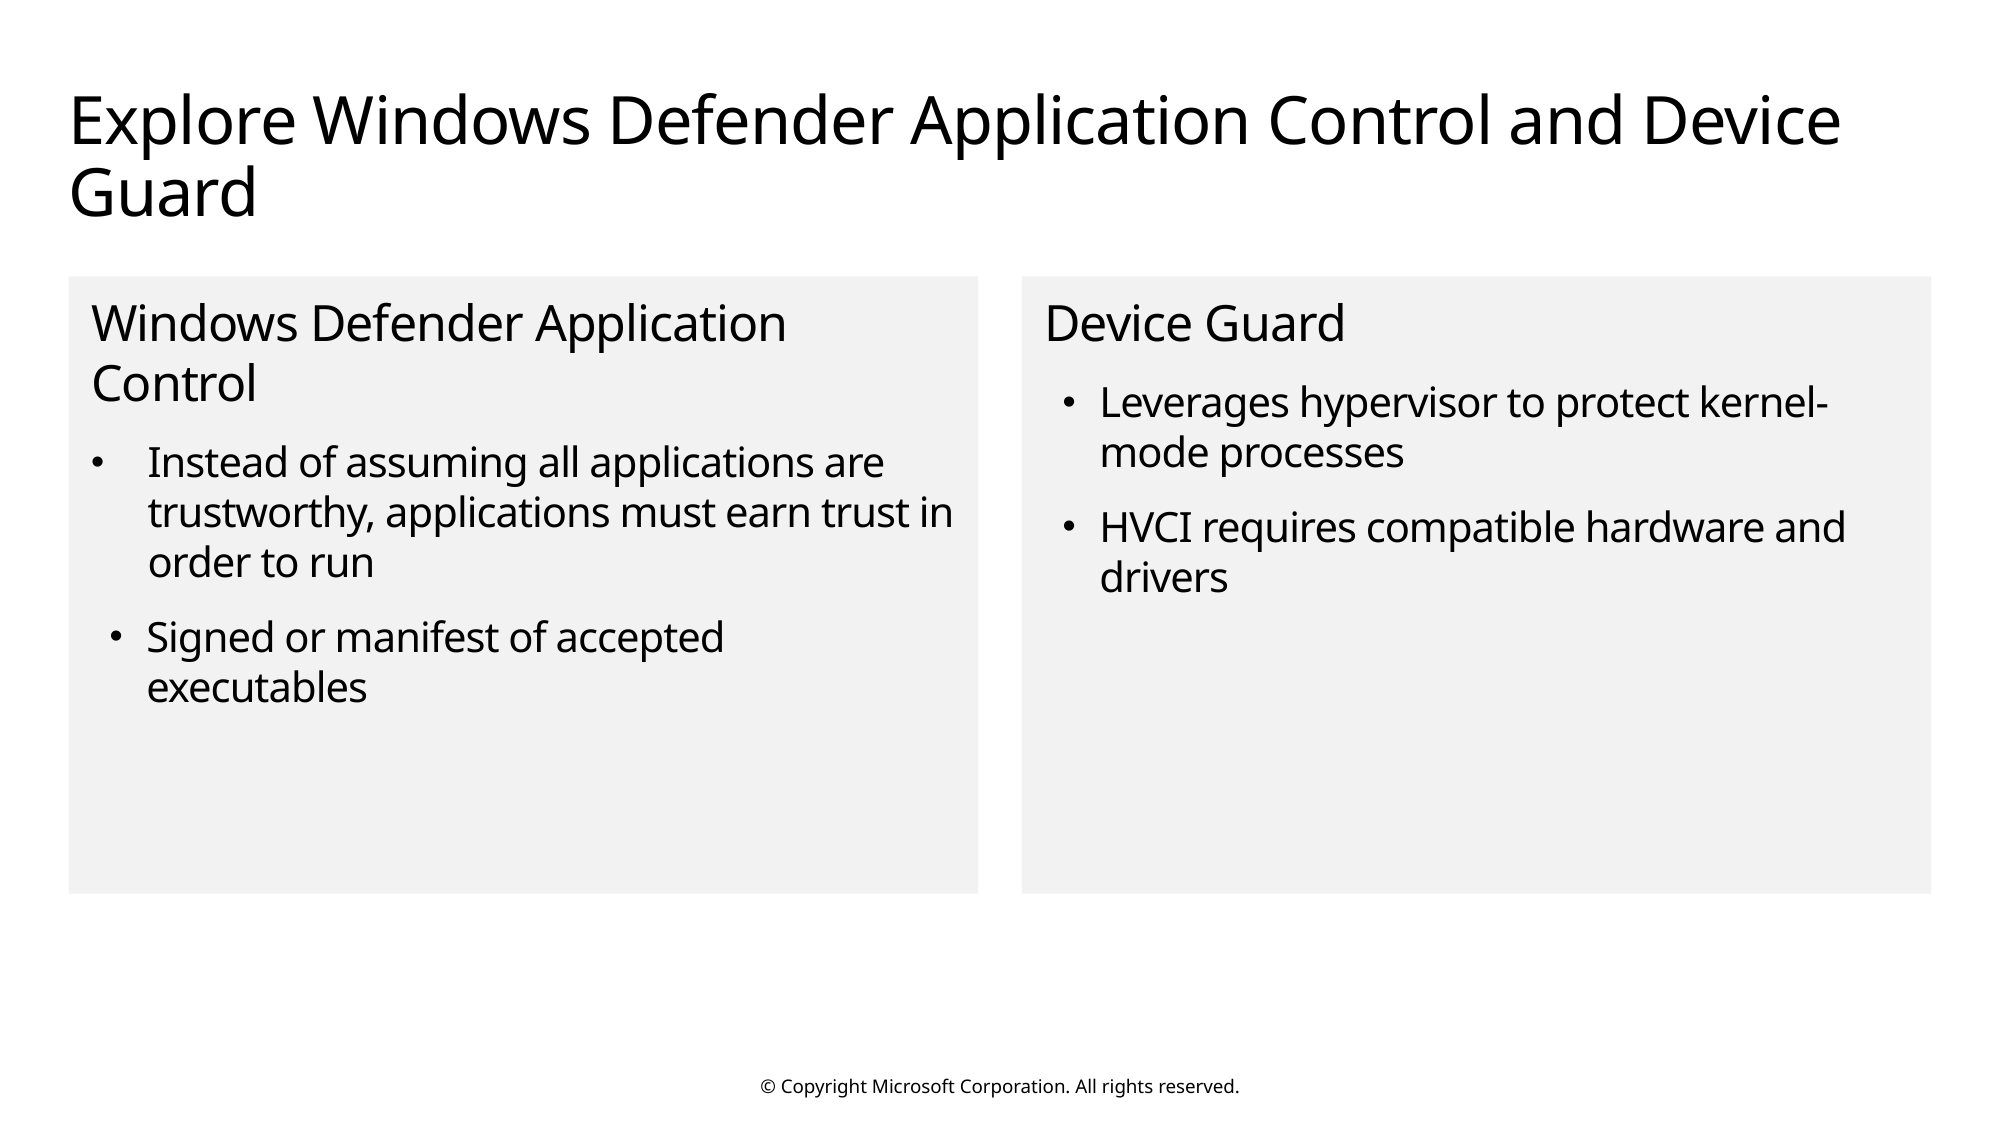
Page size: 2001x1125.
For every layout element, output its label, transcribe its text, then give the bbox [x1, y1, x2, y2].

title Explore Windows Defender Application Control and Device Guard [68, 72, 1949, 184]
list Windows Defender Application Control Instead of assuming all applications are trustworthy, applications must earn trust in order to run Signed or manifest of accepted executables [68, 276, 979, 894]
list Device Guard Leverages hypervisor to protect kernel-mode processes HVCI requires compatible hardware and drivers [1021, 276, 1932, 894]
